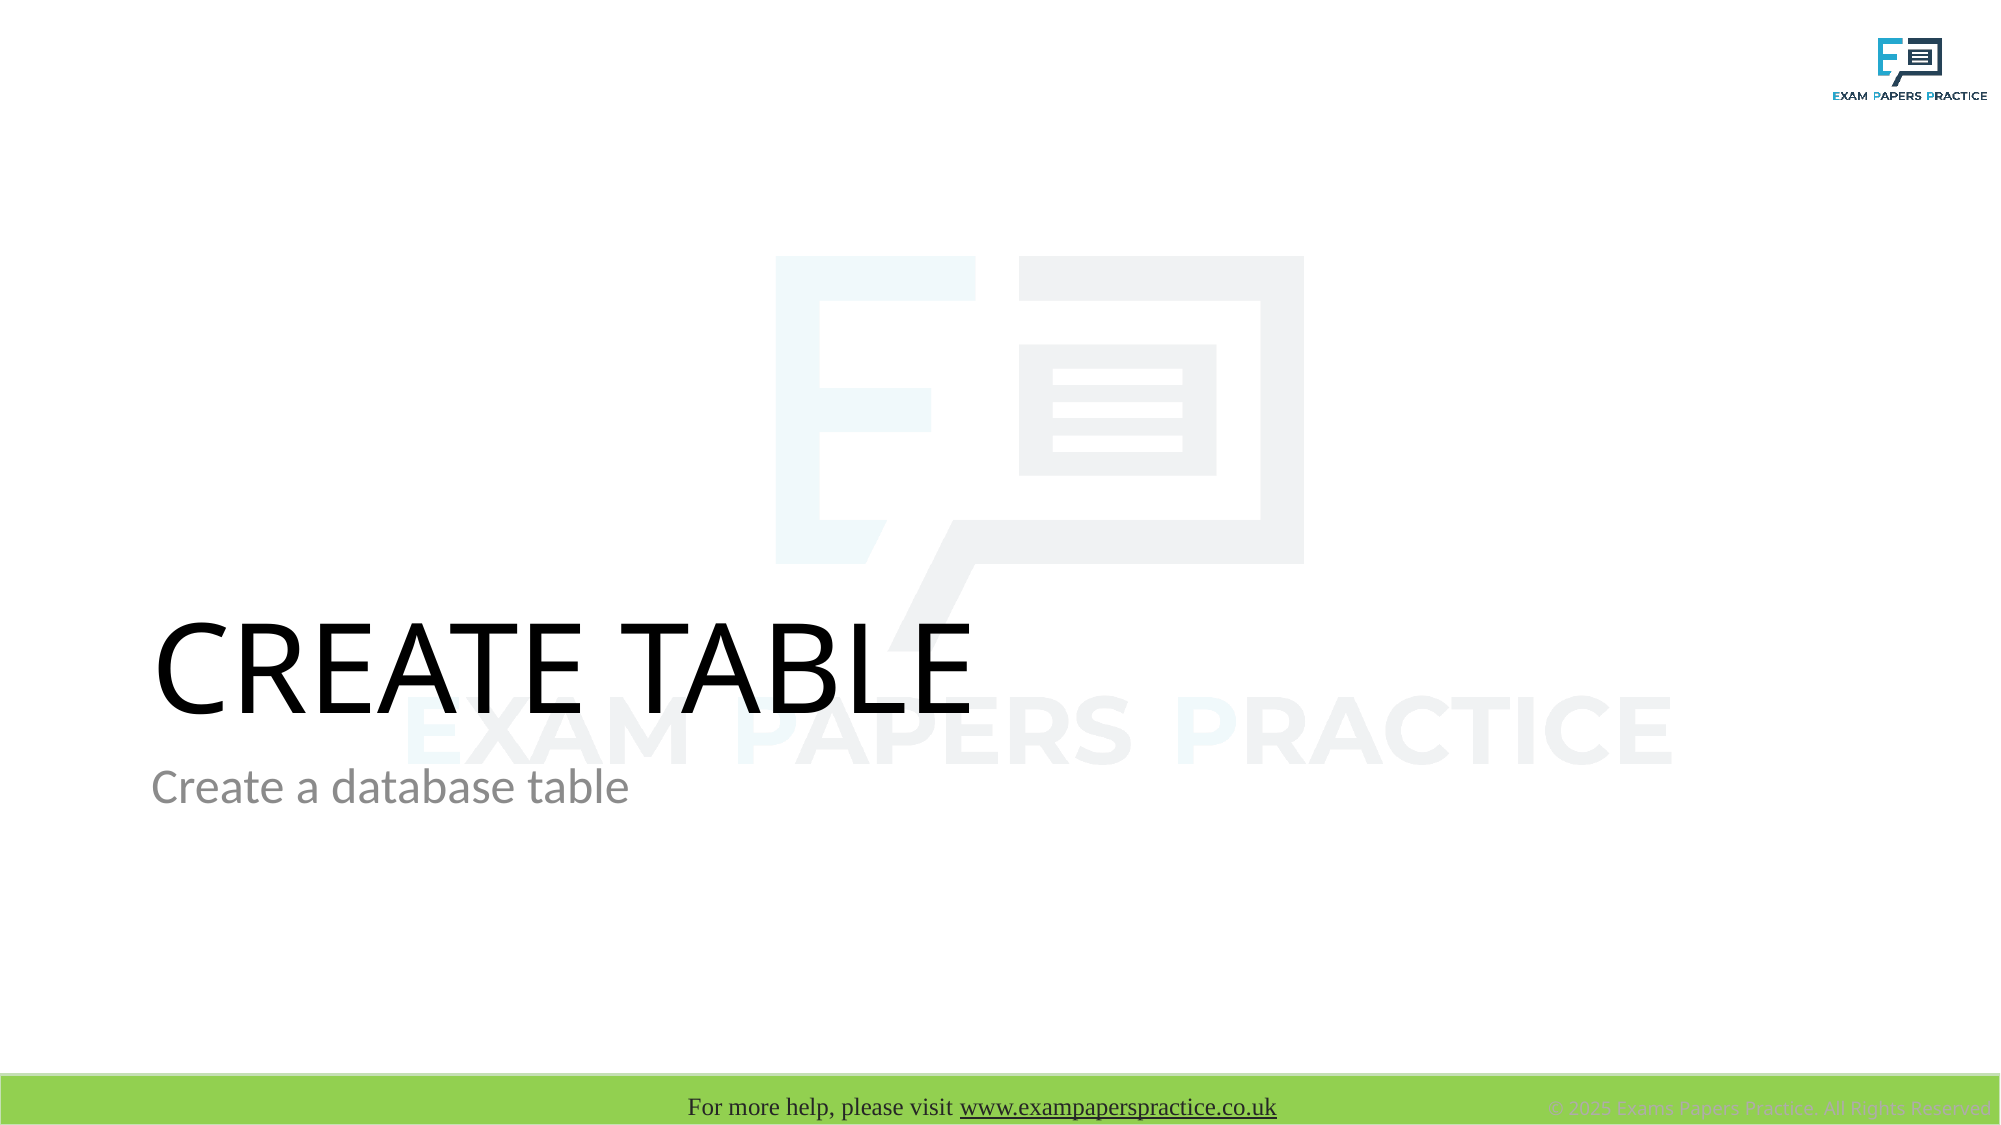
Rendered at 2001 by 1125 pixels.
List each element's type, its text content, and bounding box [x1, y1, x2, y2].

list Create a database table [136, 752, 1862, 999]
title CREATE TABLE [136, 280, 1862, 749]
